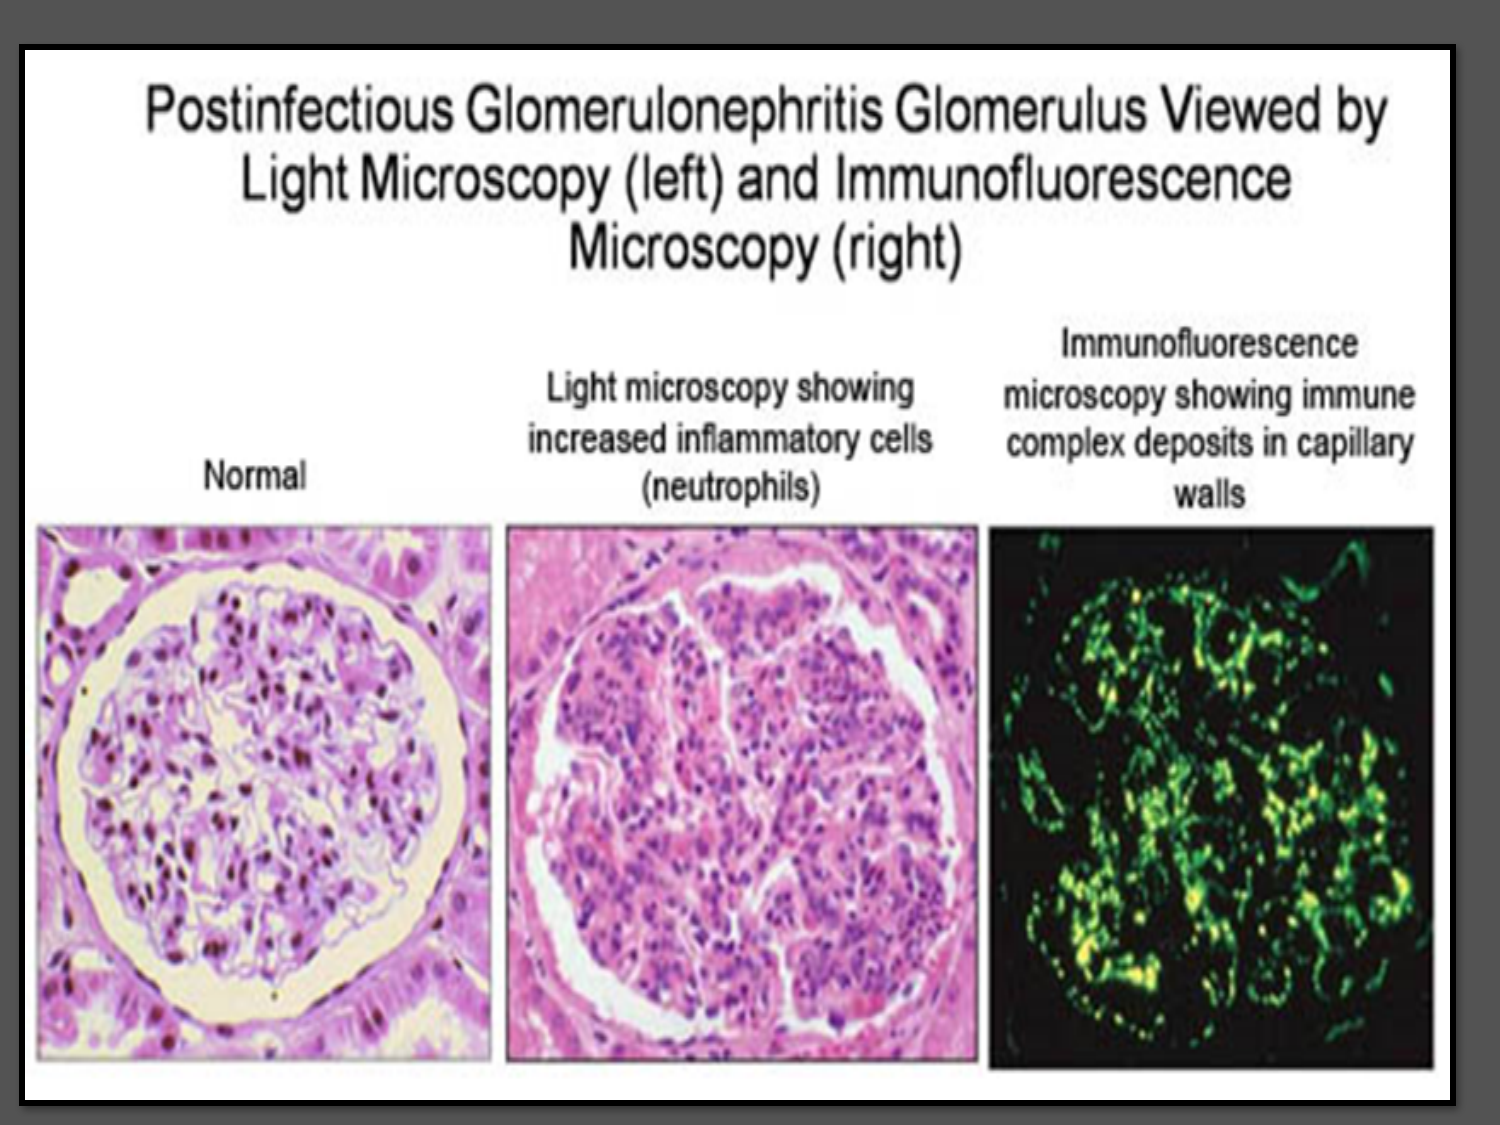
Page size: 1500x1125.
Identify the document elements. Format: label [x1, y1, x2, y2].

list [24, 49, 1451, 1101]
